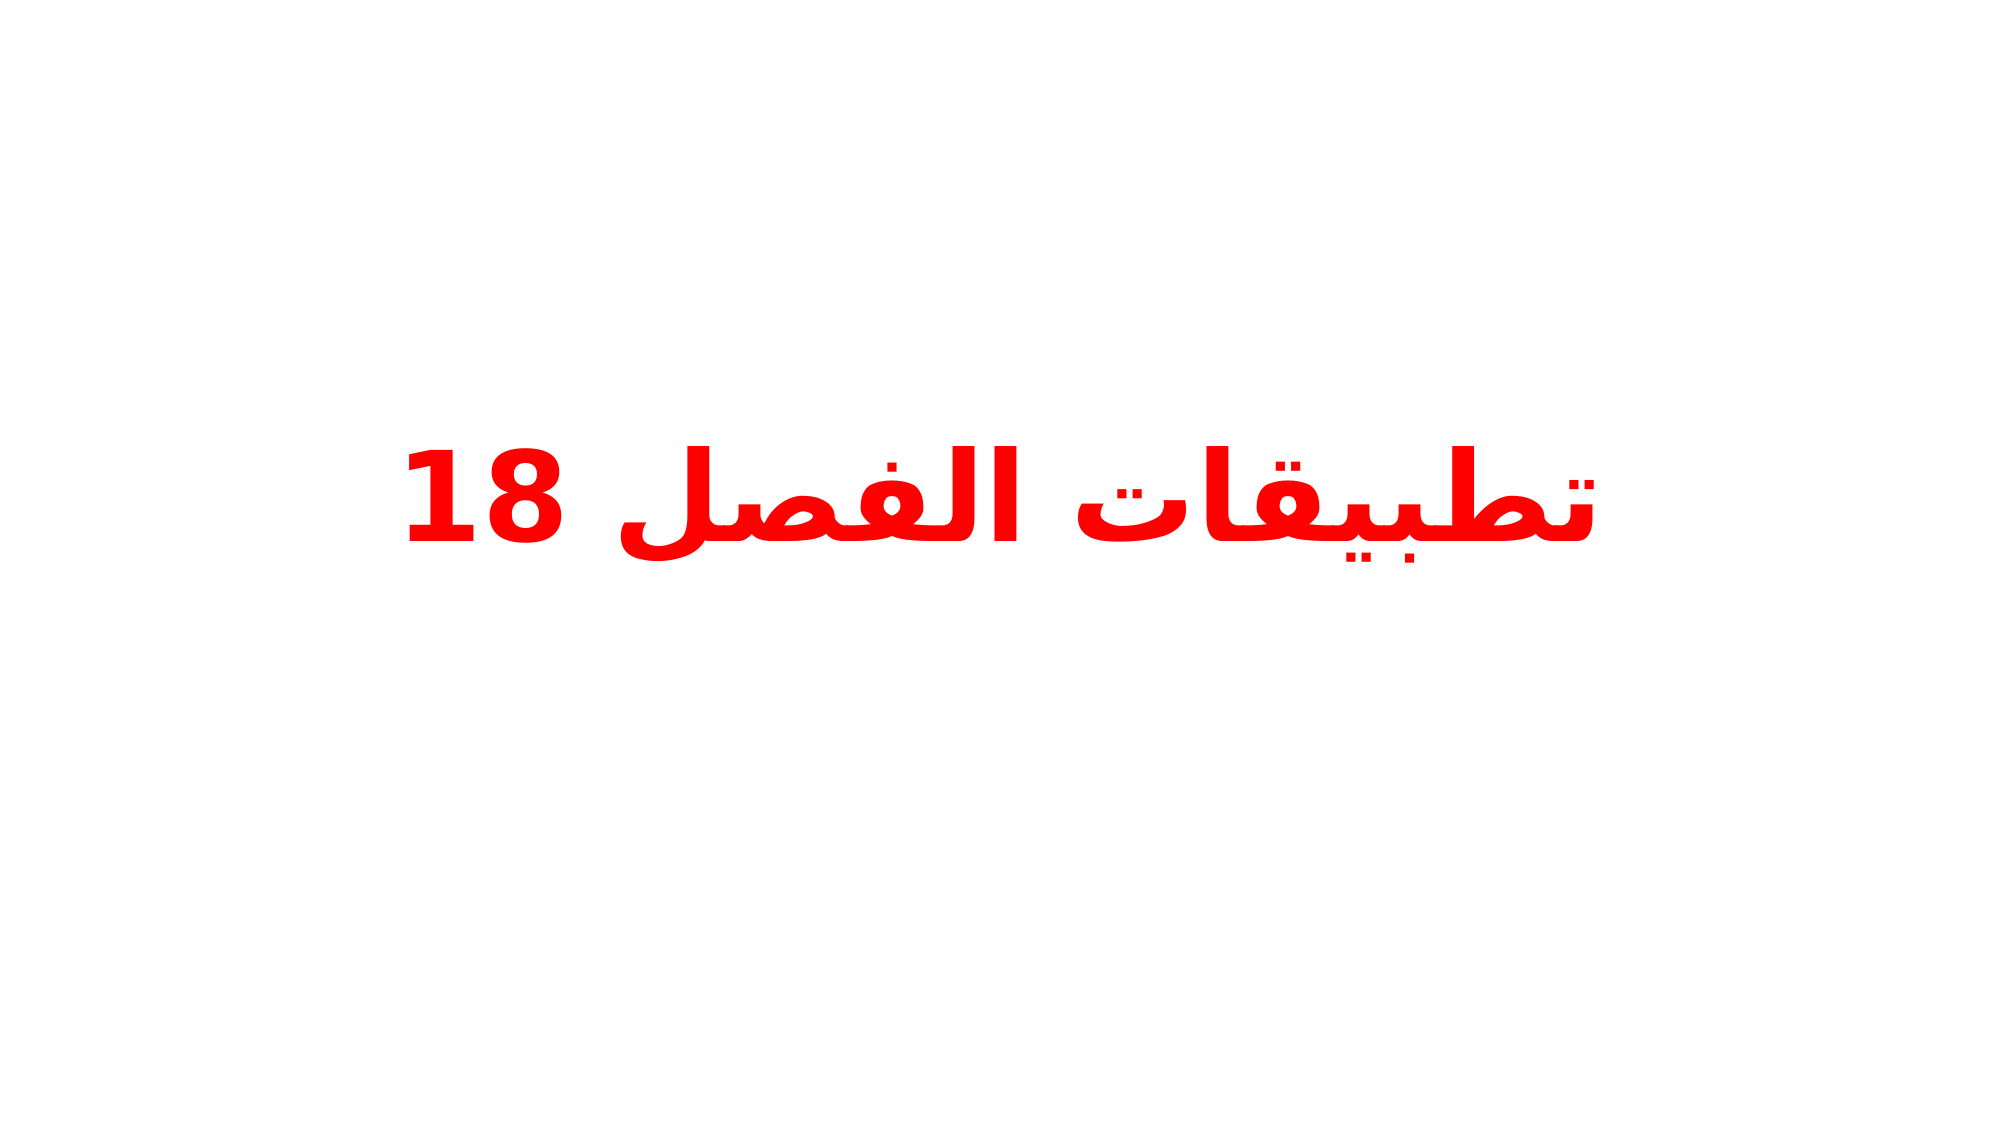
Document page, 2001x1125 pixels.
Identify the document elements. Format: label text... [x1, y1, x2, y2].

title تطبيقات الفصل 18 [249, 184, 1750, 576]
